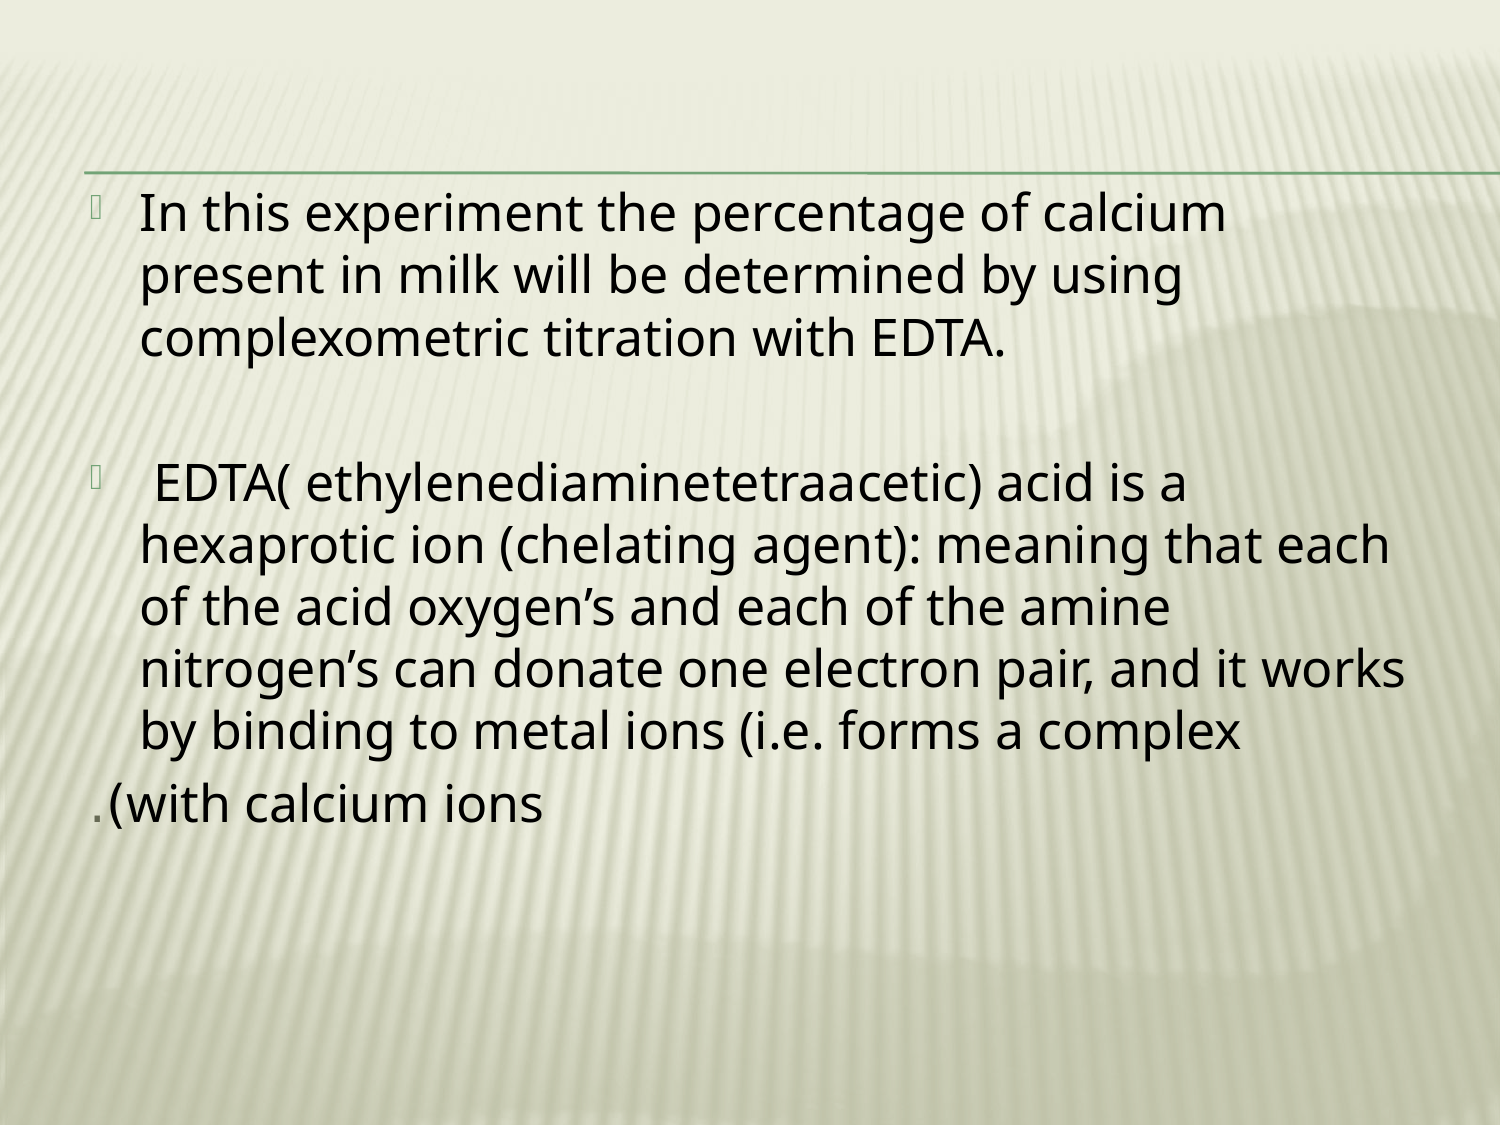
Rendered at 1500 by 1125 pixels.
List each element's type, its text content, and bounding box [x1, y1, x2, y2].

list In this experiment the percentage of calcium present in milk will be determined by using complexometric titration with EDTA. EDTA( ethylenediaminetetraacetic) acid is a hexaprotic ion (chelating agent): meaning that each of the acid oxygen’s and each of the amine nitrogen’s can donate one electron pair, and it works by binding to metal ions (i.e. forms a complex with calcium ions). [75, 172, 1425, 953]
